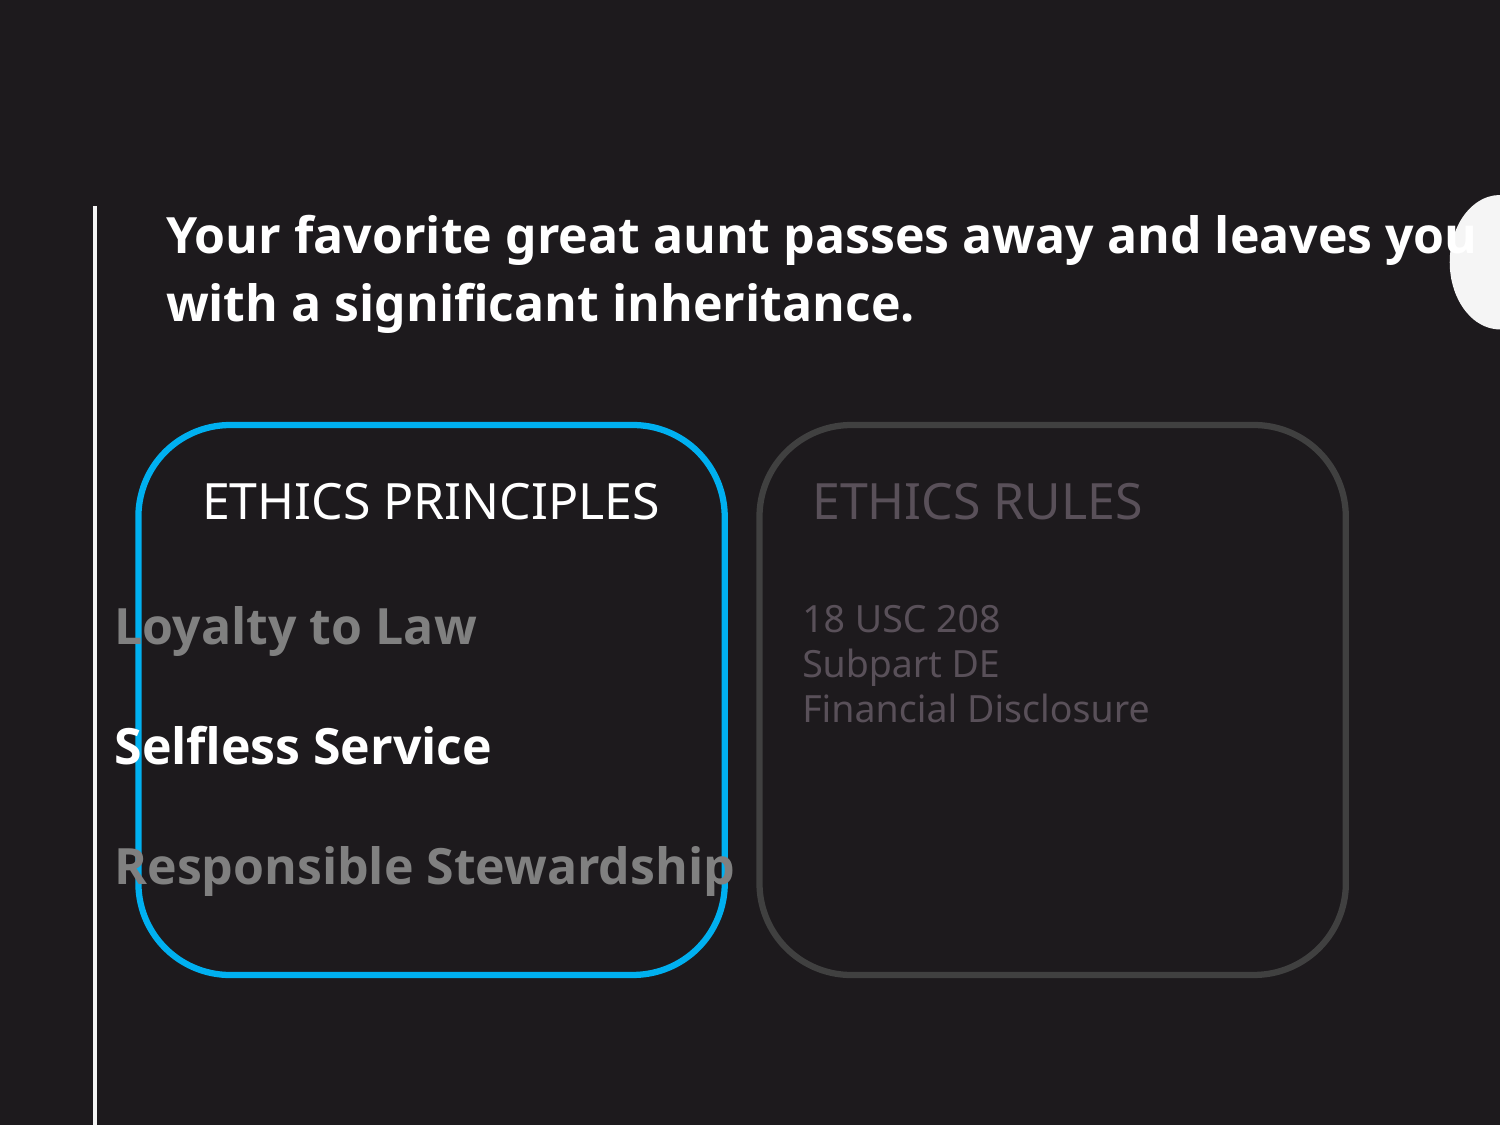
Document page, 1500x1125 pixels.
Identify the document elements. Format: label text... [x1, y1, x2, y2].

text_box Your favorite great aunt passes away and leaves you with a significant inheritance. [151, 187, 1500, 460]
text_box [137, 460, 726, 587]
text_box [758, 460, 1347, 977]
text_box [139, 903, 724, 977]
text_box Loyalty to Law Selfless Service Responsible Stewardship [99, 587, 751, 903]
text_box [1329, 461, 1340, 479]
text_box ETHICS PRINCIPLES [709, 462, 730, 538]
text_box 18 USC 208 Subpart DE Financial Disclosure [787, 587, 1500, 738]
